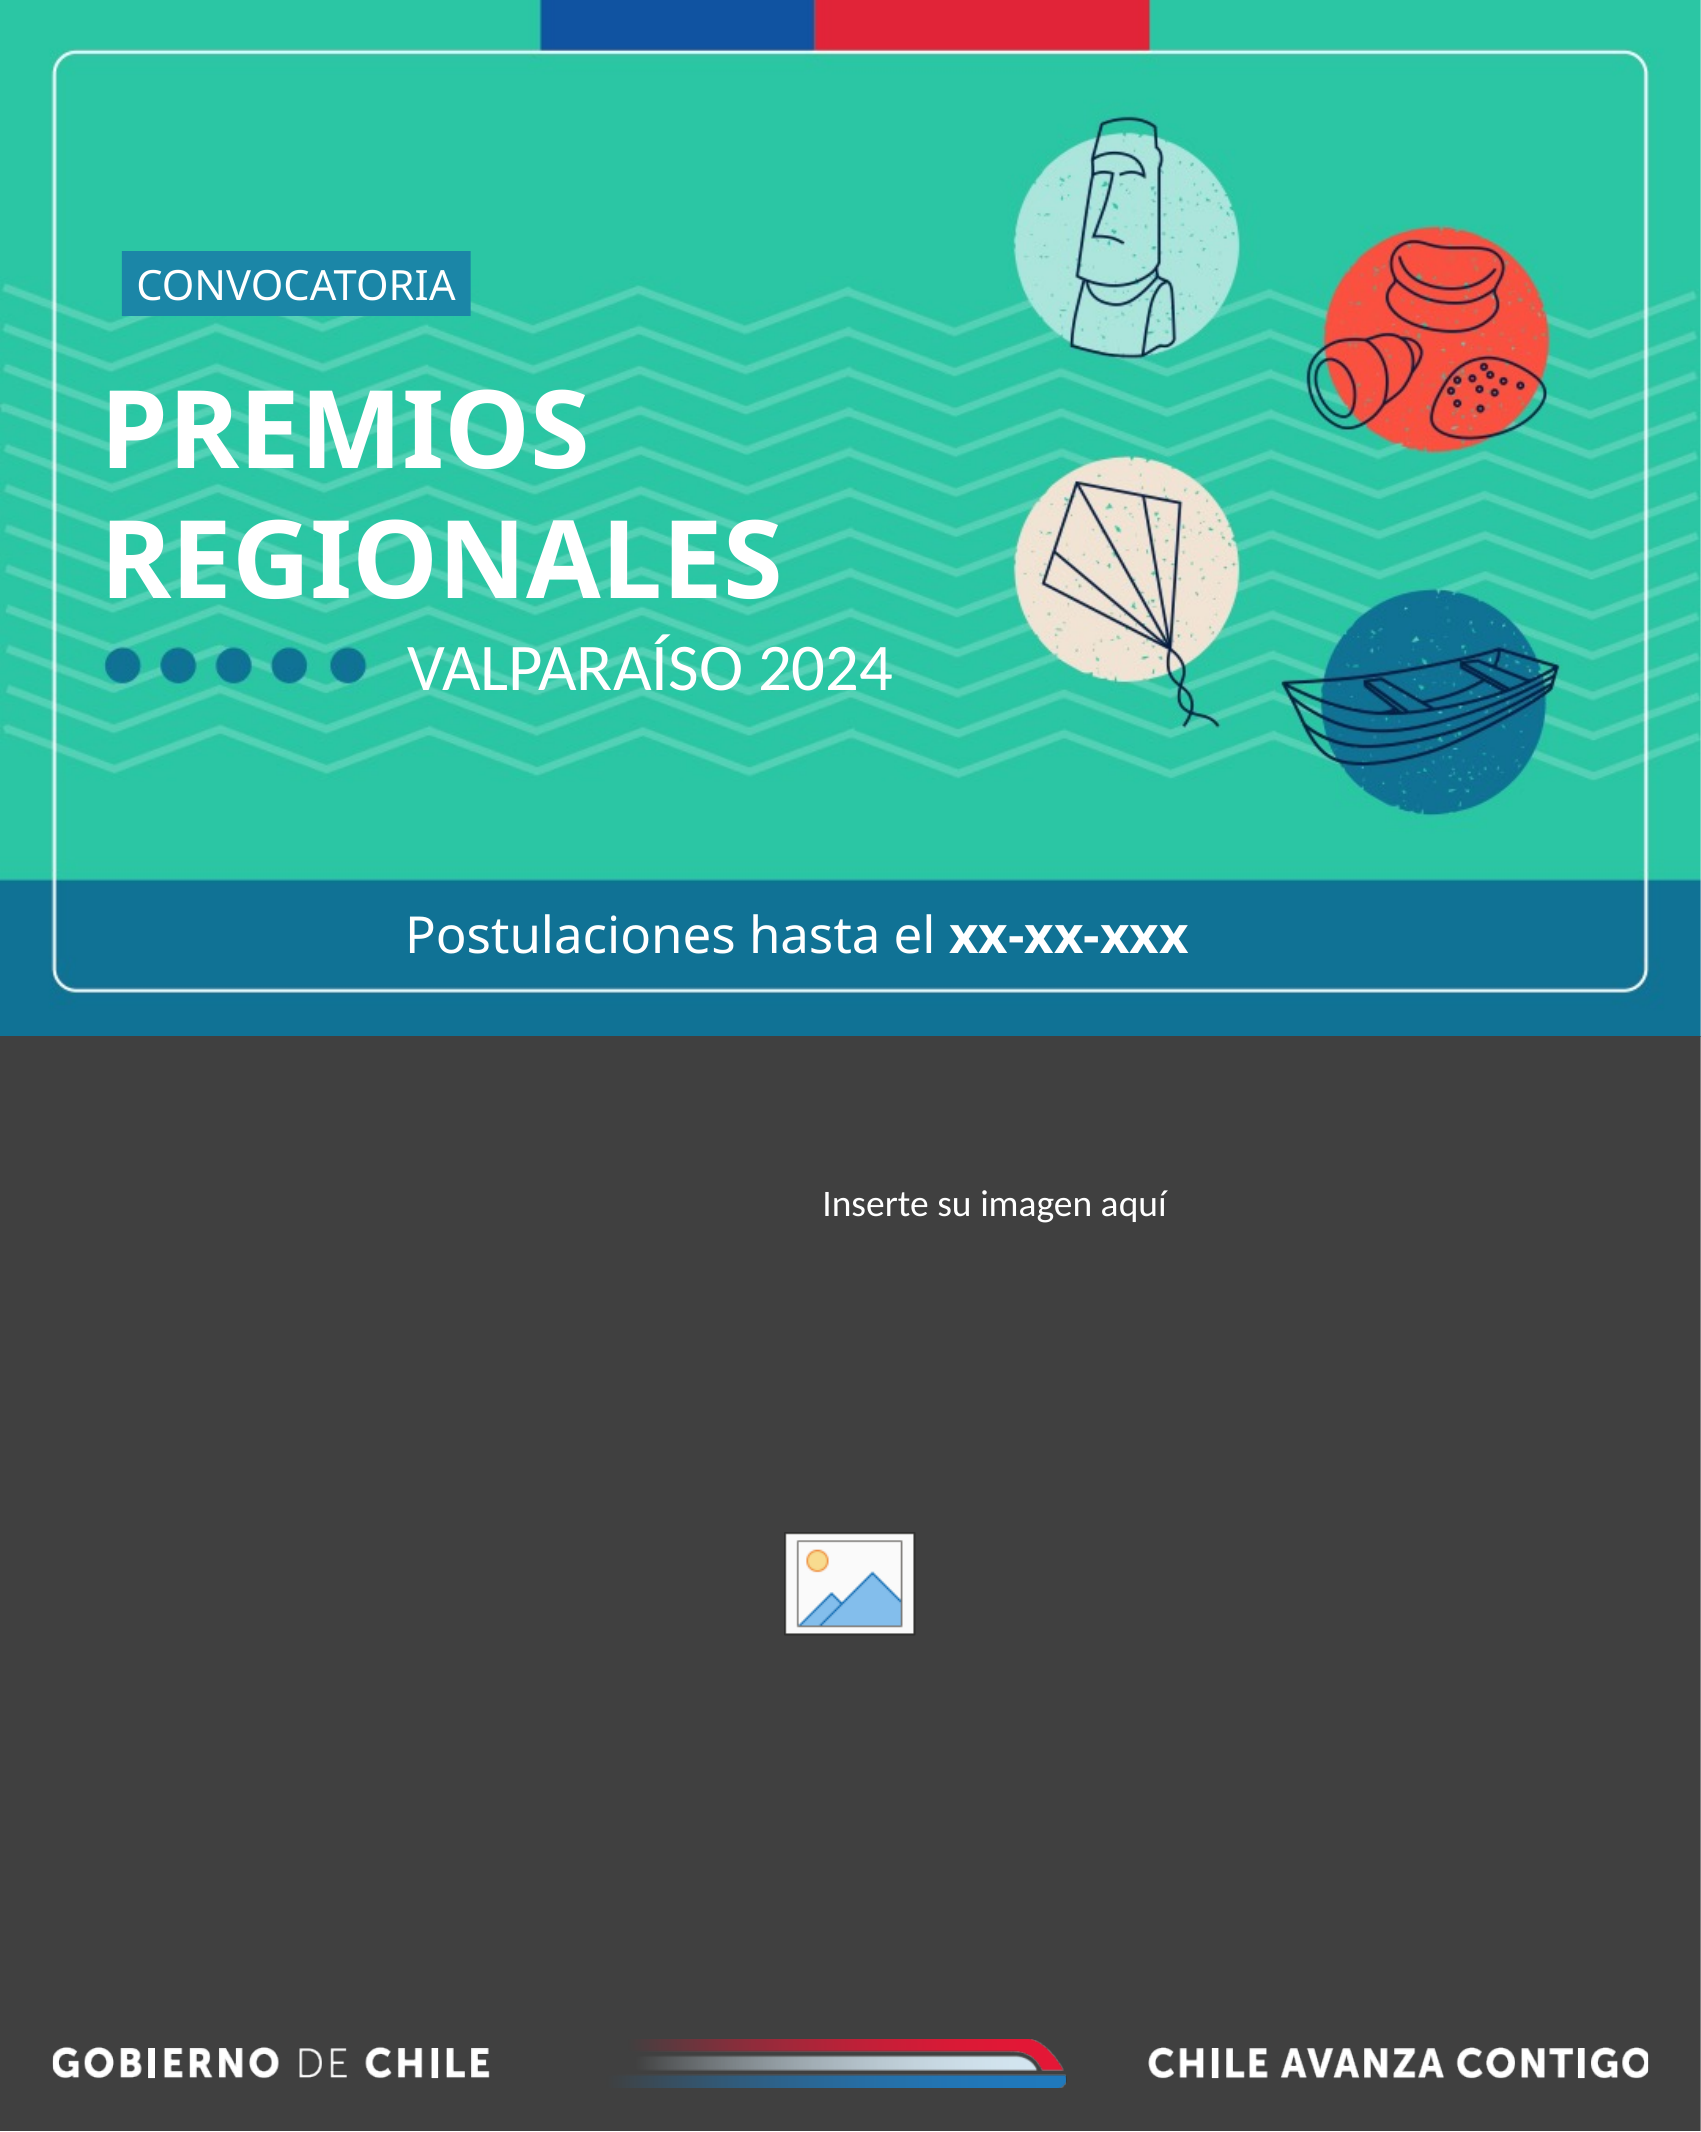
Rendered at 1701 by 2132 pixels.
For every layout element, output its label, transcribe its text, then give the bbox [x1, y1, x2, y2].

picture [0, 1036, 1701, 2132]
text_box PREMIOS REGIONALES [85, 353, 936, 628]
text_box VALPARAÍSO 2024 [392, 616, 909, 712]
text_box CONVOCATORIA [121, 251, 471, 316]
text_box Postulaciones hasta el xx-xx-xxx [390, 895, 1311, 972]
